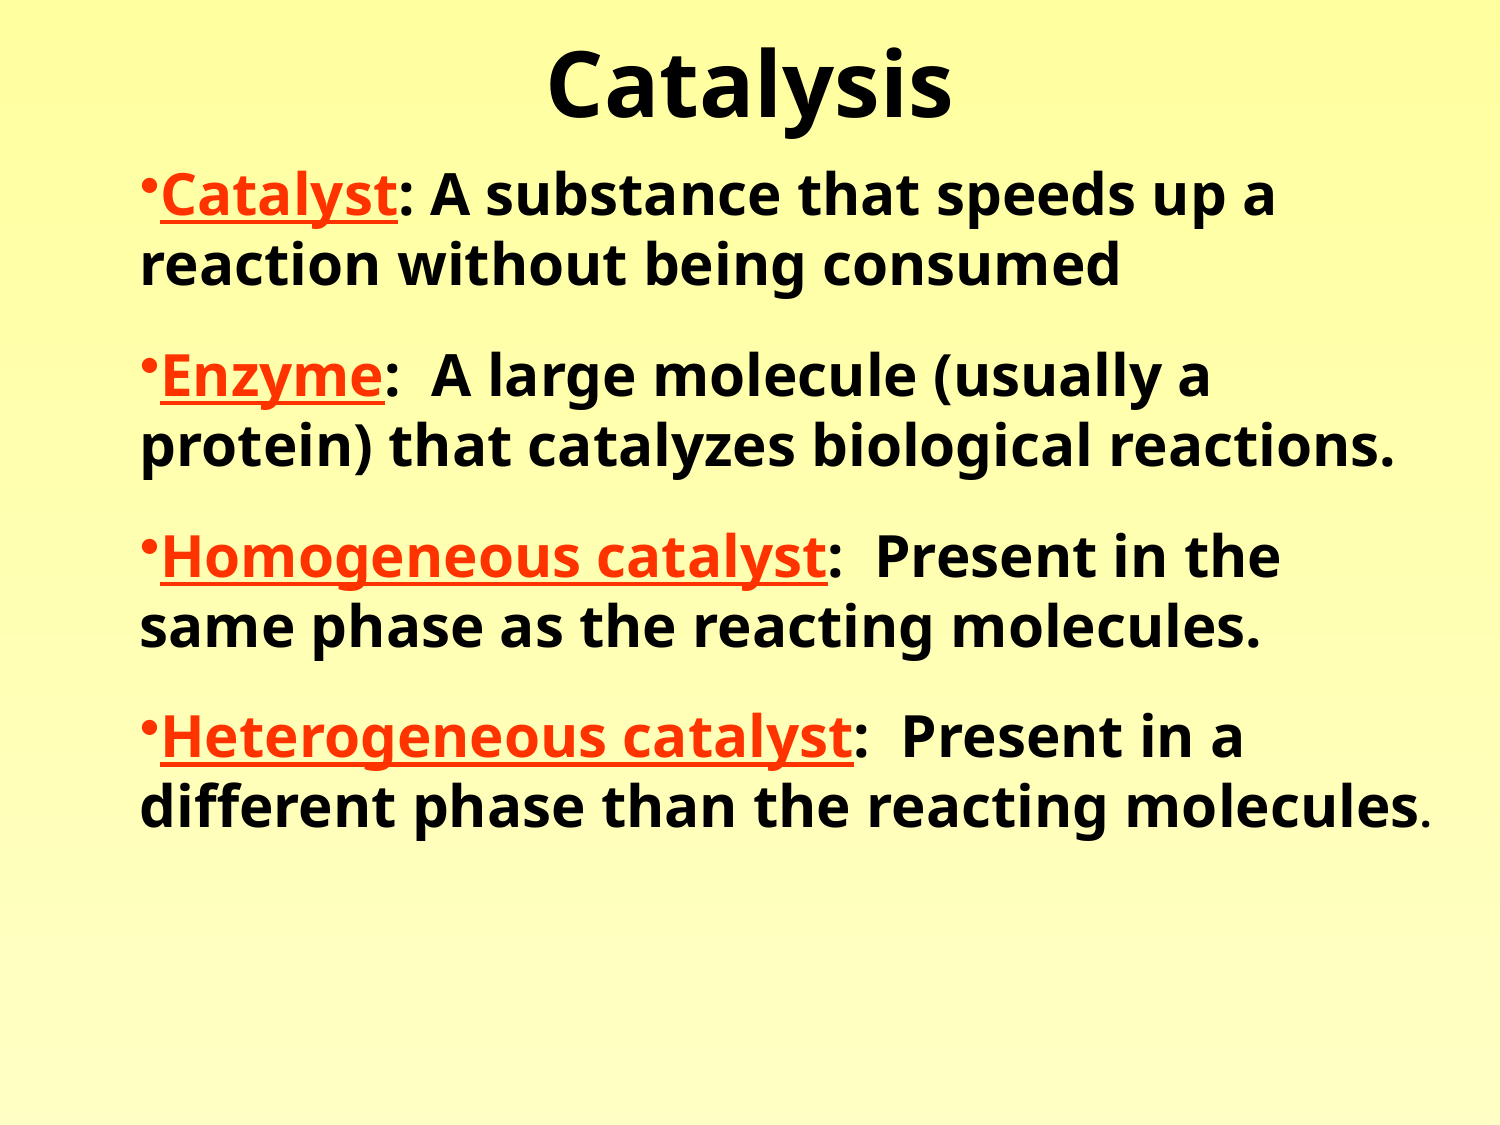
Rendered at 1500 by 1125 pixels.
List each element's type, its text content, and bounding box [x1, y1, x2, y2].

title Catalysis [112, 37, 1388, 126]
list Catalyst: A substance that speeds up a reaction without being consumed Enzyme: A large molecule (usually a protein) that catalyzes biological reactions. Homogeneous catalyst: Present in the same phase as the reacting molecules. Heterogeneous catalyst: Present in a different phase than the reacting molecules. [124, 149, 1451, 1001]
